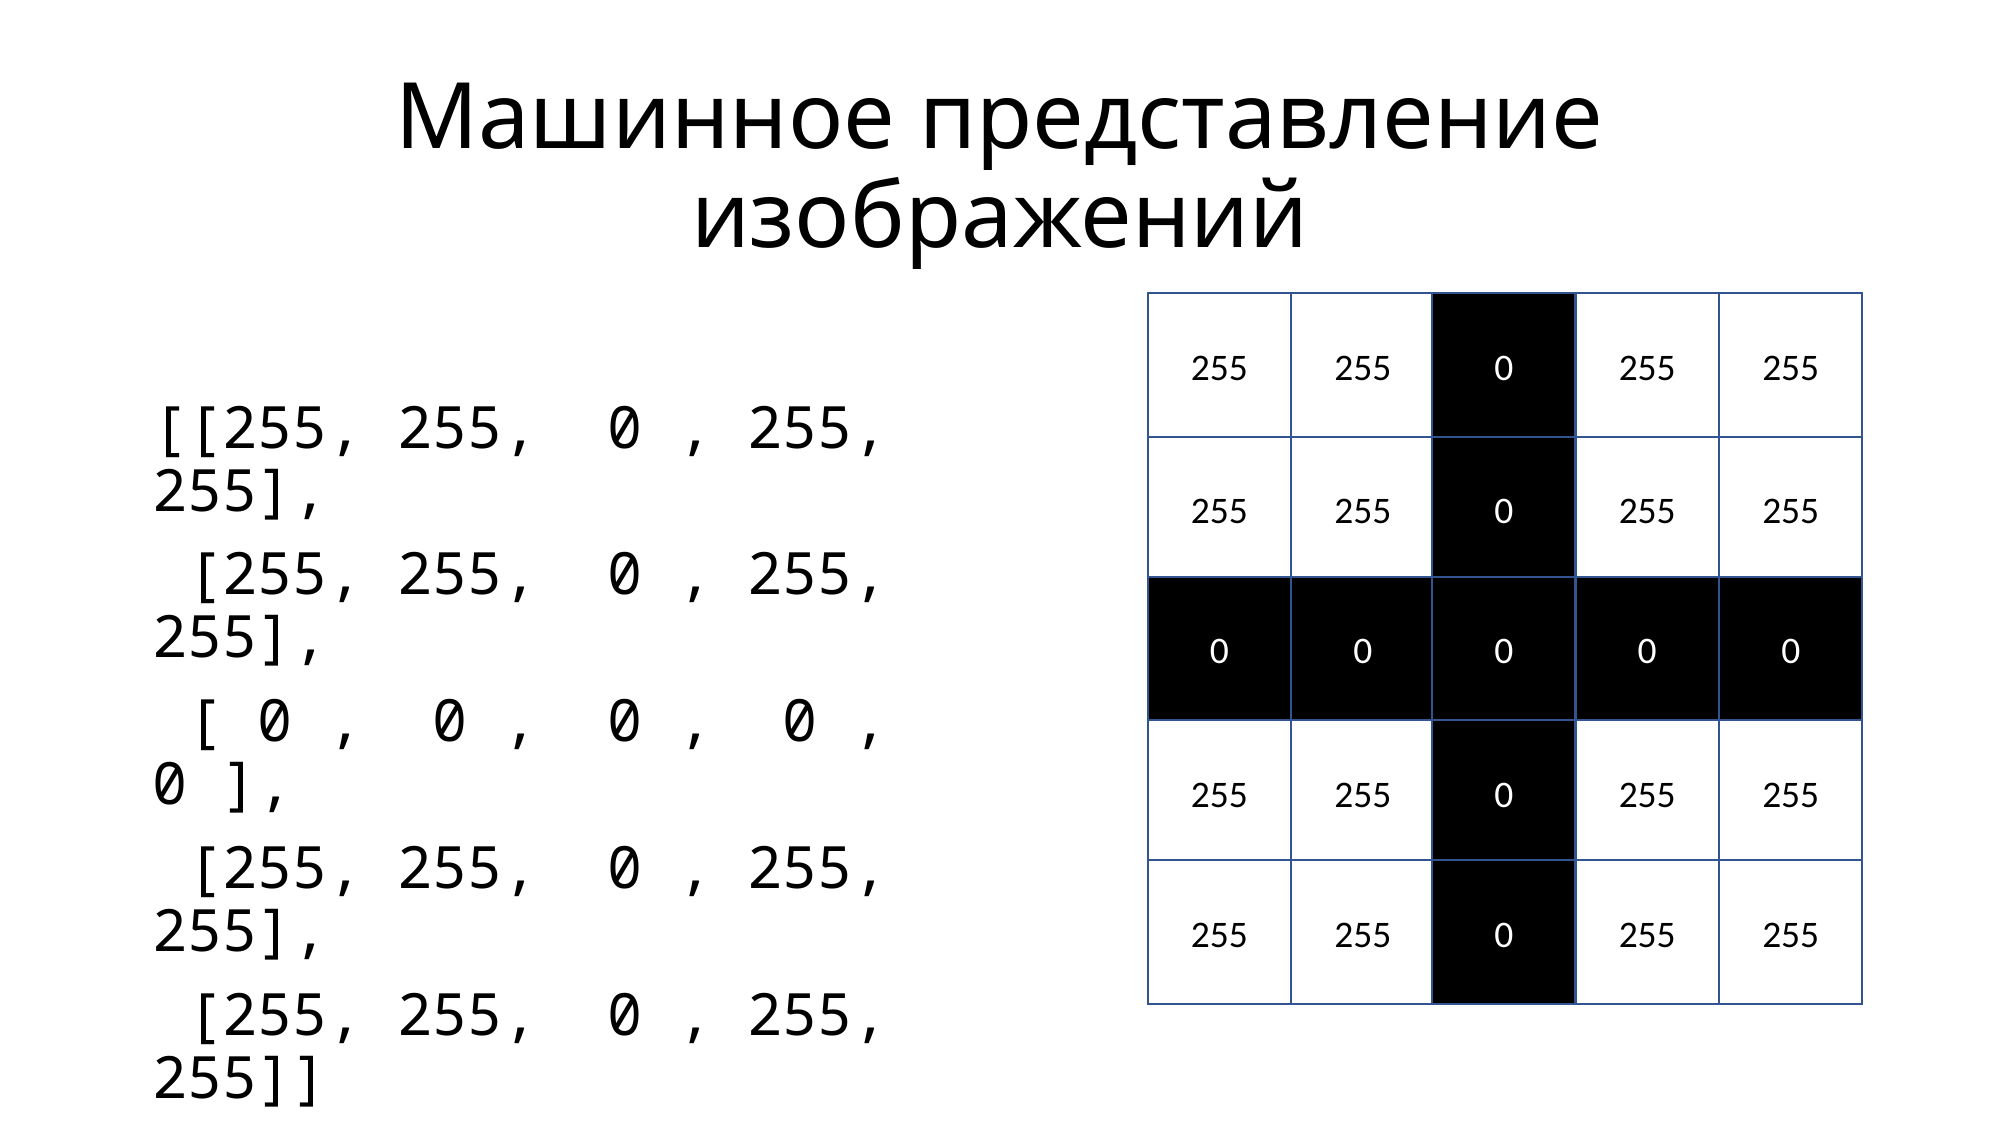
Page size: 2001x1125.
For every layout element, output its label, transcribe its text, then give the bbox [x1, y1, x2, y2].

title Машинное представление изображений [137, 59, 1863, 278]
text_box 255 [1574, 292, 1718, 436]
text_box 255 [1147, 719, 1290, 859]
text_box 0 [1431, 436, 1574, 576]
text_box 0 [1147, 576, 1290, 719]
text_box 0 [1431, 576, 1574, 719]
text_box 255 [1290, 859, 1431, 1005]
text_box 0 [1574, 576, 1718, 719]
text_box 255 [1147, 292, 1290, 436]
text_box 255 [1574, 859, 1718, 1005]
text_box 255 [1290, 436, 1431, 576]
text_box 255 [1718, 292, 1863, 436]
text_box 255 [1147, 859, 1290, 1005]
text_box 255 [1718, 436, 1863, 576]
text_box 255 [1574, 436, 1718, 576]
text_box 0 [1431, 859, 1574, 1005]
text_box 255 [1290, 719, 1431, 859]
text_box 255 [1290, 292, 1431, 436]
text_box 0 [1290, 576, 1431, 719]
text_box 0 [1718, 576, 1863, 719]
text_box 0 [1431, 292, 1574, 436]
text_box 255 [1718, 859, 1863, 1005]
list [[255, 255, 0 , 255, 255], [255, 255, 0 , 255, 255], [ 0 , 0 , 0 , 0 , 0 ], [255, 255, 0 , 255, 255], [255, 255, 0 , 255, 255]] [137, 299, 1058, 1014]
text_box 255 [1147, 436, 1290, 576]
text_box 255 [1718, 719, 1863, 859]
text_box 0 [1431, 719, 1574, 859]
text_box 255 [1574, 719, 1718, 859]
